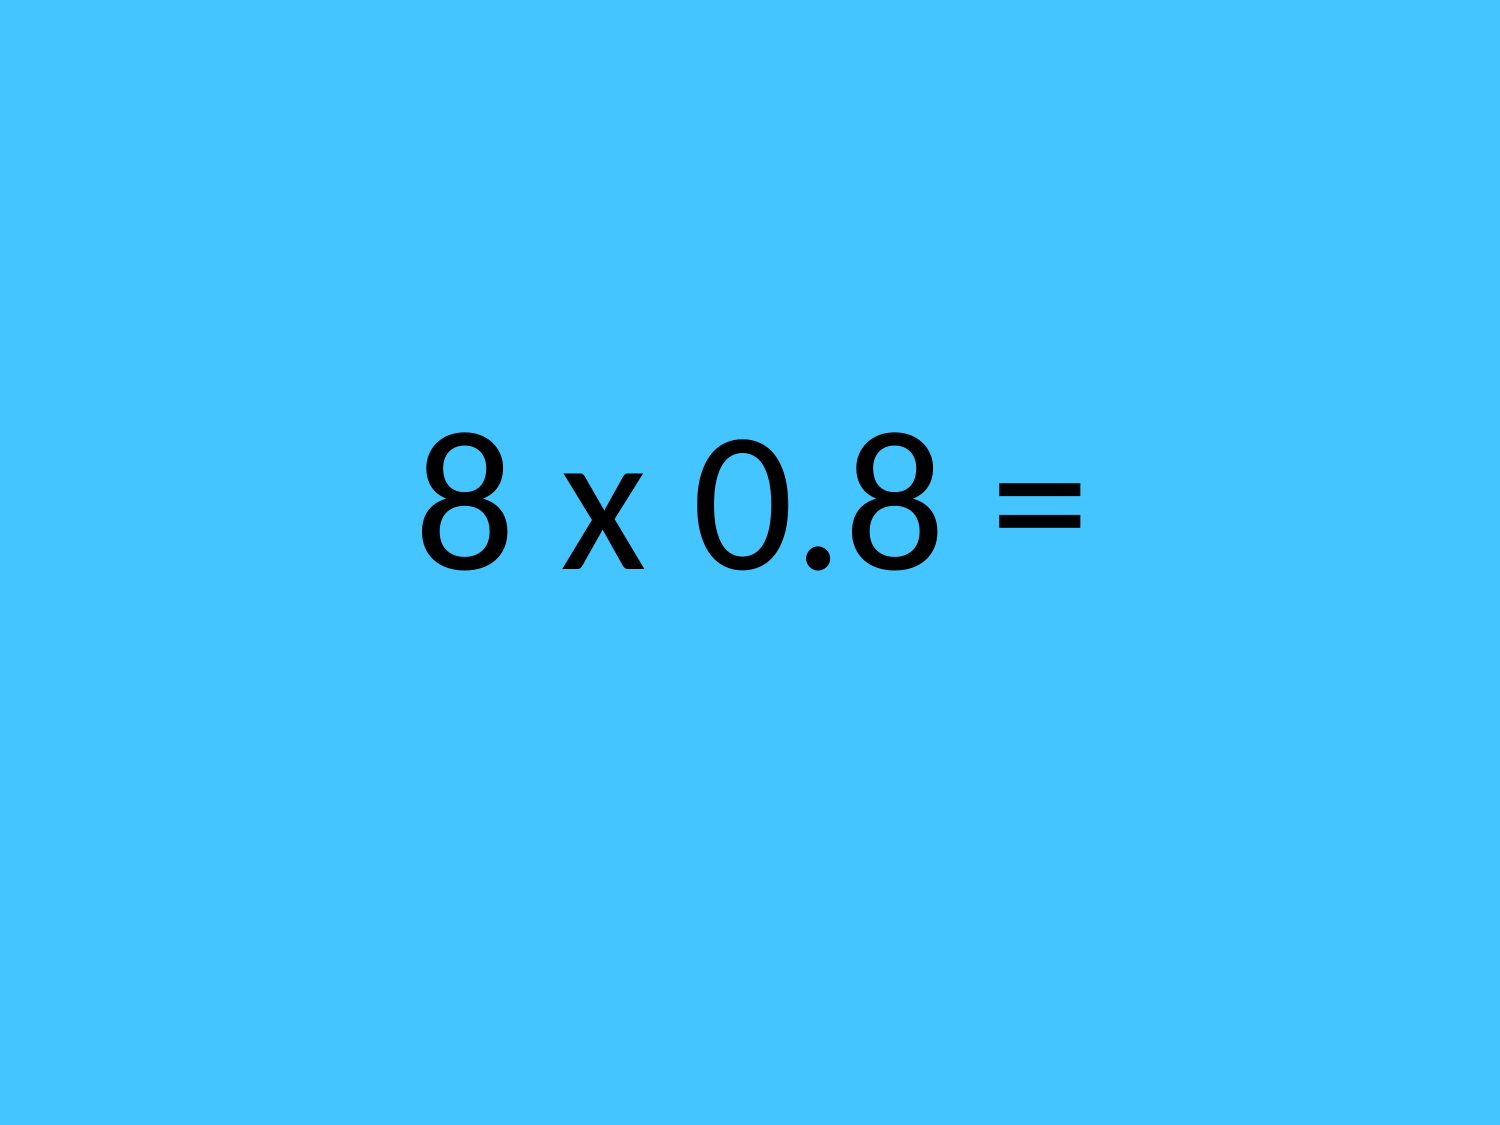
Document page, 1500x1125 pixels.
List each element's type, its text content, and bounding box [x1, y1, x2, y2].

text_box 8 x 0.8 = [399, 362, 1238, 618]
